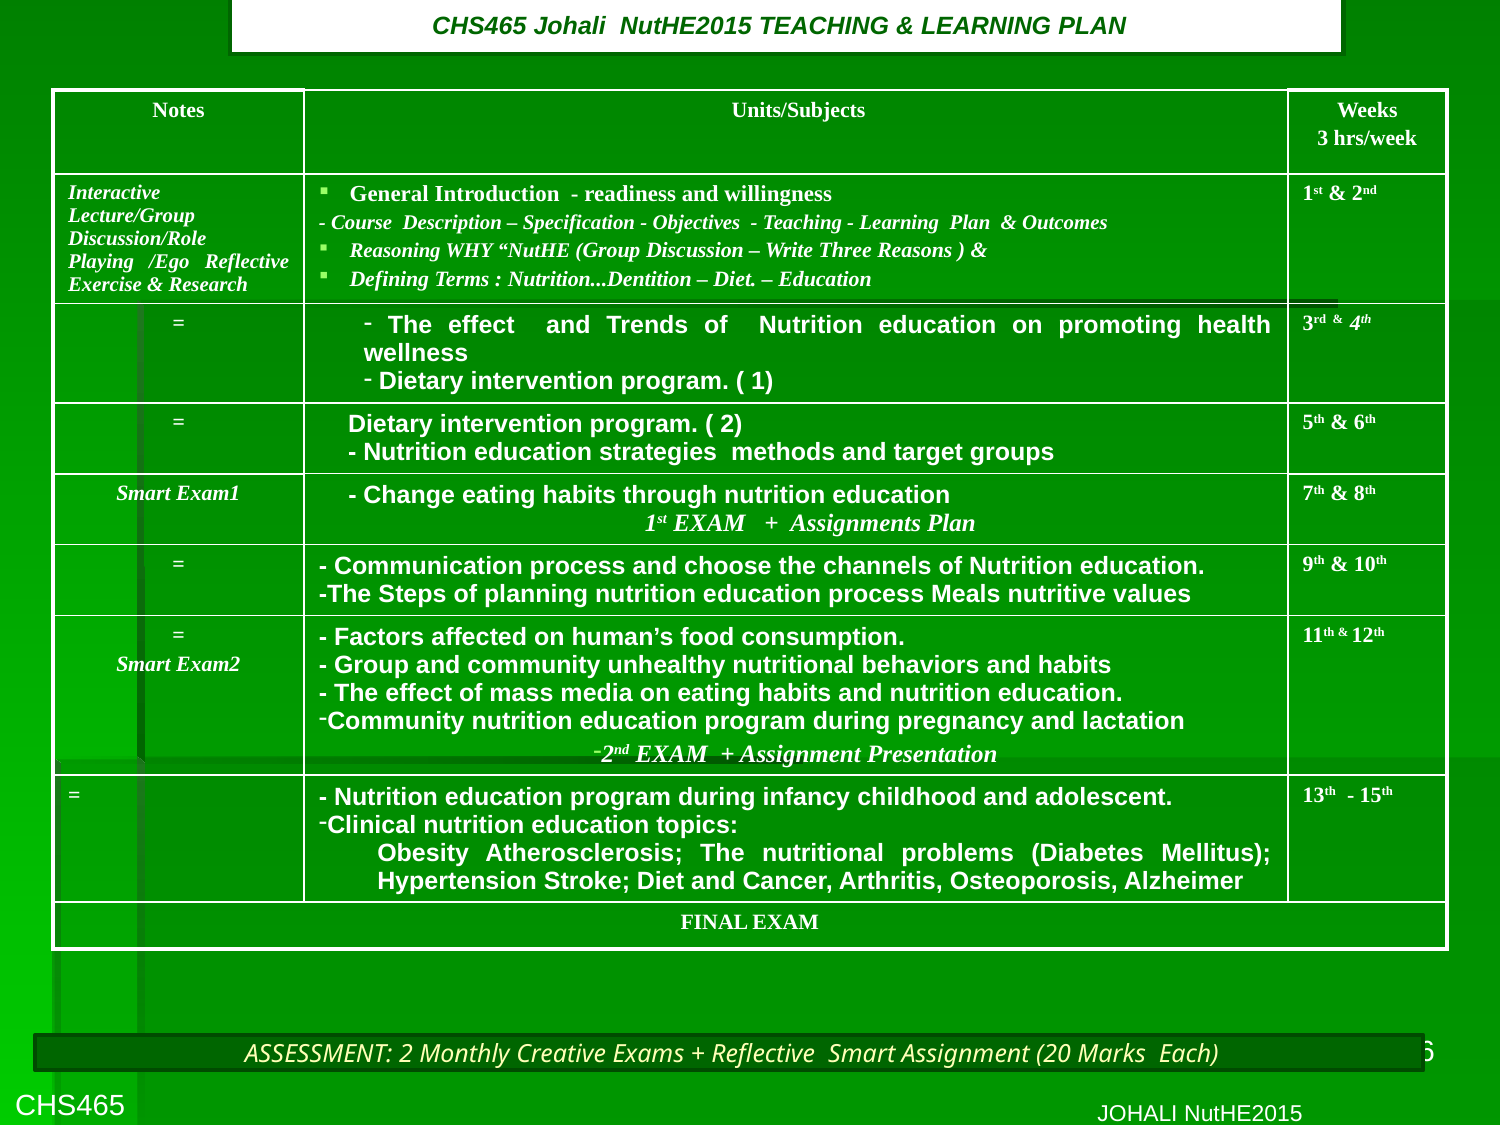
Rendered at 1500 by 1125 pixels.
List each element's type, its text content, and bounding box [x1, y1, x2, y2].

table_cell Dietary intervention program. ( 2) - Nutrition education strategies methods and target groups [305, 404, 1287, 473]
table_cell 11th & 12th [1289, 616, 1445, 774]
table_cell 1st & 2nd [1289, 175, 1445, 303]
footer JOHALI NutHE2015 [962, 1090, 1438, 1125]
table_cell 7th & 8th [1289, 475, 1445, 544]
table_cell - Communication process and choose the channels of Nutrition education. -The Steps of planning nutrition education process Meals nutritive values [305, 545, 1287, 615]
table_cell 5th & 6th [1289, 404, 1445, 473]
table_cell Interactive Lecture/Group Discussion/Role Playing /Ego Reflective Exercise & Research [55, 175, 303, 303]
table_header Weeks 3 hrs/week [1289, 92, 1445, 173]
table_cell - Nutrition education program during infancy childhood and adolescent. Clinical nutrition education topics: Obesity Atherosclerosis; The nutritional problems (Diabetes Mellitus); Hypertension Stroke; Diet and Cancer, Arthritis, Osteoporosis, Alzheimer [305, 776, 1287, 901]
table_cell - Change eating habits through nutrition education 1st EXAM + Assignments Plan [305, 474, 1287, 544]
table_cell = [55, 304, 303, 402]
table_header Notes [55, 92, 303, 173]
table_cell = [55, 404, 303, 473]
text_box ASSESSMENT: 2 Monthly Creative Exams + Reflective Smart Assignment (20 Marks Each) [33, 1033, 1425, 1072]
slide_number CHS465 [0, 1078, 313, 1125]
table_header Units/Subjects [305, 91, 1287, 173]
table_cell General Introduction - readiness and willingness - Course Description – Specification - Objectives - Teaching - Learning Plan & Outcomes Reasoning WHY “NutHE (Group Discussion – Write Three Reasons ) & Defining Terms : Nutrition...Dentition – Diet. – Education [305, 175, 1287, 303]
table_cell 3rd & 4th [1289, 304, 1445, 402]
slide_number 6 [1137, 1024, 1451, 1103]
title CHS465 Johali NutHE2015 TEACHING & LEARNING PLAN [228, 0, 1346, 56]
table_cell 13th - 15th [1289, 776, 1445, 901]
table_cell Smart Exam1 [55, 475, 303, 544]
table_cell - Factors affected on human’s food consumption. - Group and community unhealthy nutritional behaviors and habits - The effect of mass media on eating habits and nutrition education. Community nutrition education program during pregnancy and lactation 2nd EXAM + Assignment Presentation [305, 616, 1287, 774]
table_cell = [55, 776, 303, 901]
table_cell The effect and Trends of Nutrition education on promoting health wellness Dietary intervention program. ( 1) [305, 304, 1287, 402]
table_cell = [55, 545, 303, 615]
table_cell = Smart Exam2 [55, 616, 303, 774]
table_cell FINAL EXAM [55, 903, 1445, 947]
table_cell 9th & 10th [1289, 545, 1445, 615]
